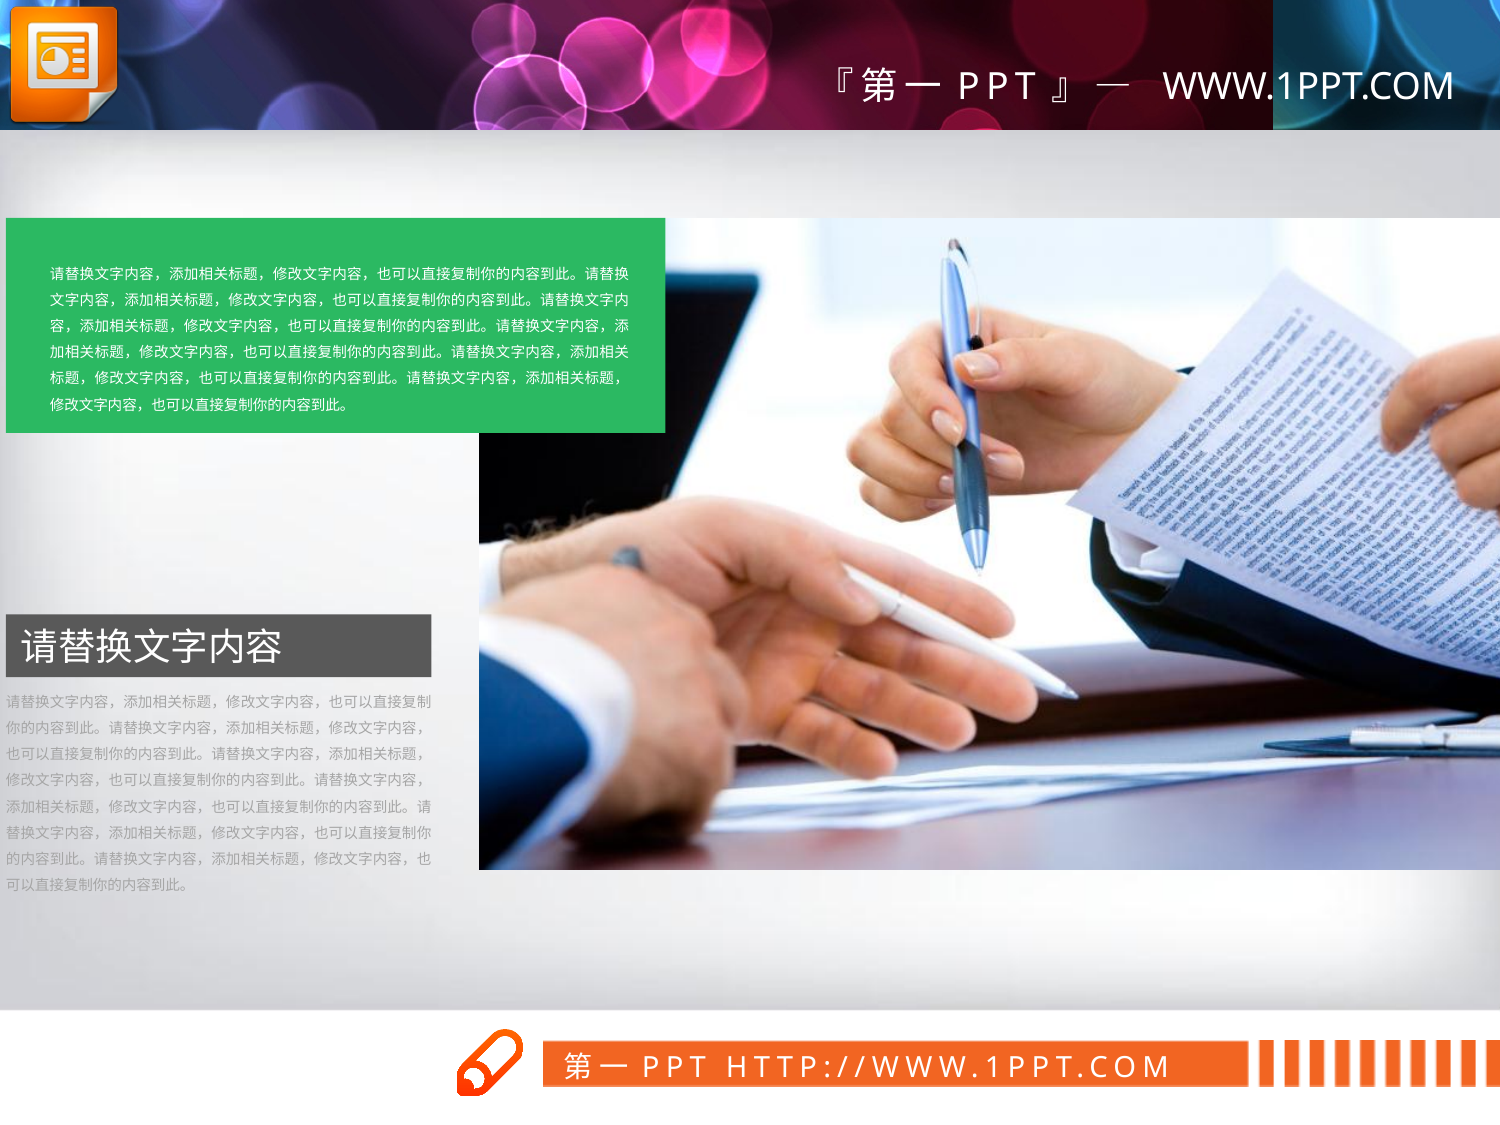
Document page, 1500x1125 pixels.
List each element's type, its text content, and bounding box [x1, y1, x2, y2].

text_box [5, 217, 666, 433]
text_box 请替换文字内容 [5, 614, 432, 678]
text_box 请替换文字内容，添加相关标题，修改文字内容，也可以直接复制你的内容到此。请替换文字内容，添加相关标题，修改文字内容，也可以直接复制你的内容到此。请替换文字内容，添加相关标题，修改文字内容，也可以直接复制你的内容到此。请替换文字内容，添加相关标题，修改文字内容，也可以直接复制你的内容到此。请替换文字内容，添加相关标题，修改文字内容，也可以直接复制你的内容到此。请替换文字内容，添加相关标题，修改文字内容，也可以直接复制你的内容到此。 [49, 255, 630, 414]
picture [543, 1040, 1500, 1087]
picture [0, 0, 1500, 1012]
text_box [479, 218, 1500, 870]
text_box 请替换文字内容，添加相关标题，修改文字内容，也可以直接复制你的内容到此。请替换文字内容，添加相关标题，修改文字内容，也可以直接复制你的内容到此。请替换文字内容，添加相关标题，修改文字内容，也可以直接复制你的内容到此。请替换文字内容，添加相关标题，修改文字内容，也可以直接复制你的内容到此。请替换文字内容，添加相关标题，修改文字内容，也可以直接复制你的内容到此。请替换文字内容，添加相关标题，修改文字内容，也可以直接复制你的内容到此。 [5, 683, 432, 894]
